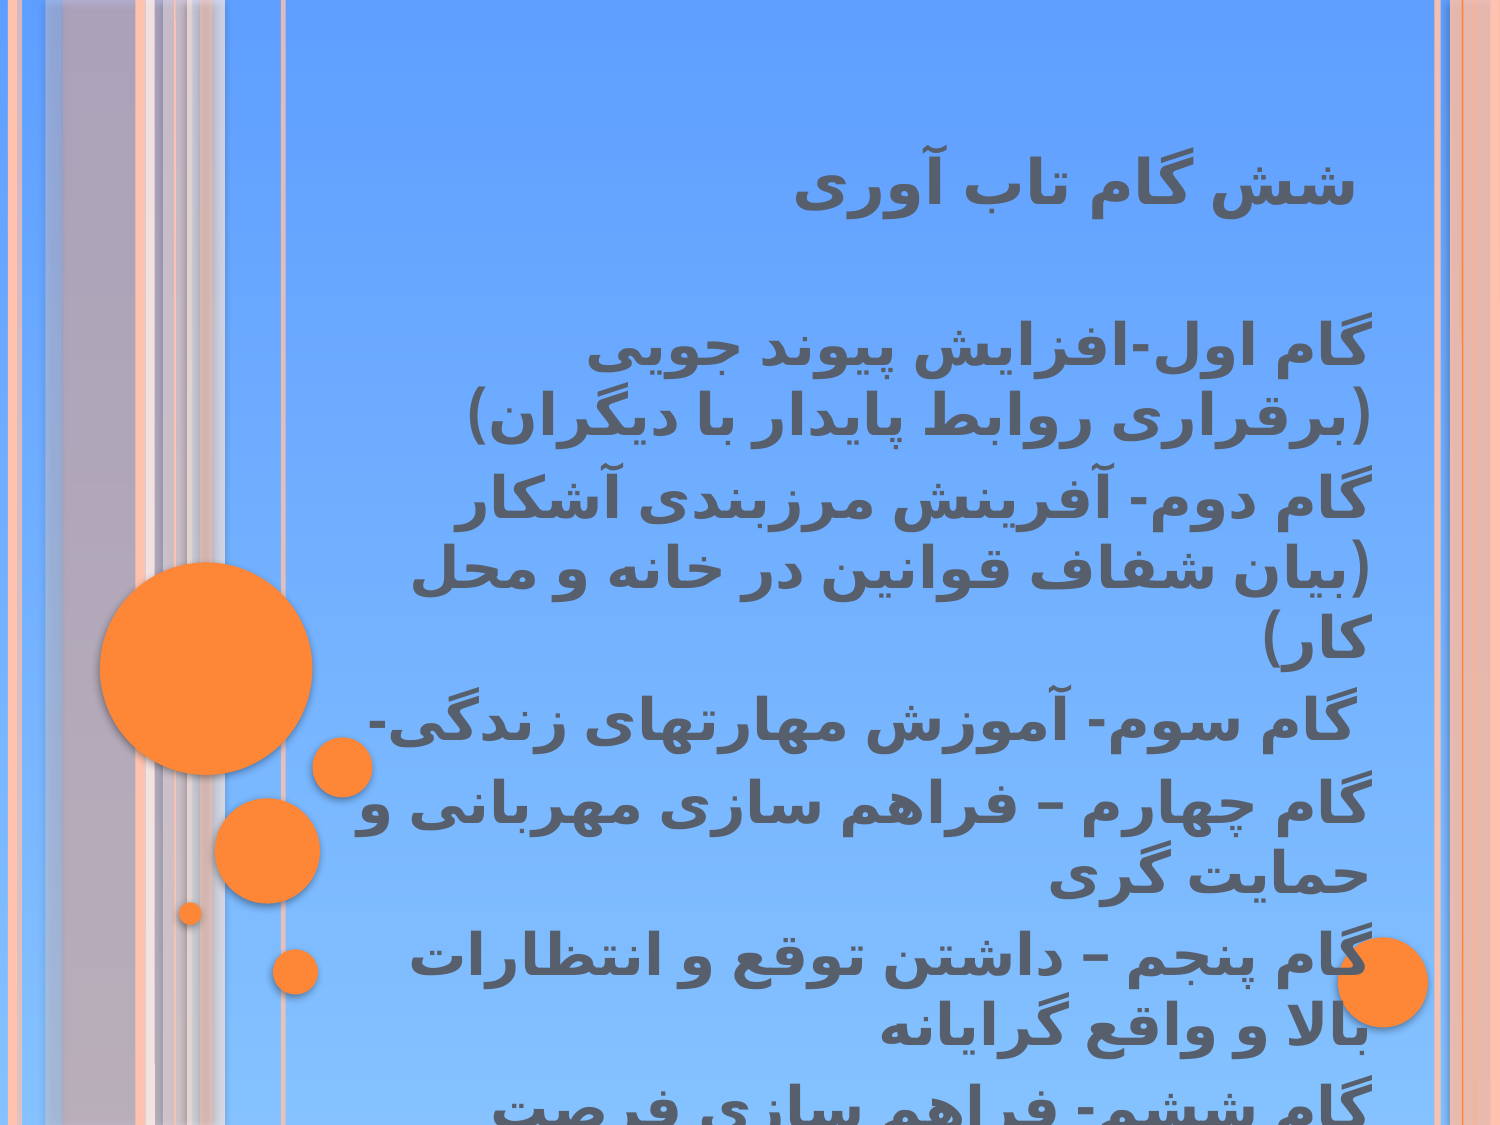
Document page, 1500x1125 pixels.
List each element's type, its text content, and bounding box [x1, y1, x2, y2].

title شش گام تاب آوری [362, 62, 1375, 225]
subtitle گام اول-افزایش پیوند جویی (برقراری روابط پایدار با دیگران) گام دوم- آفرینش مرزبندی آشکار (بیان شفاف قوانین در خانه و محل کار) -گام سوم- آموزش مهارتهای زندگی گام چهارم – فراهم سازی مهربانی و حمایت گری گام پنجم – داشتن توقع و انتظارات بالا و واقع گرایانه گام ششم- فراهم سازی فرصت مشارکت معنامند [300, 299, 1388, 1046]
